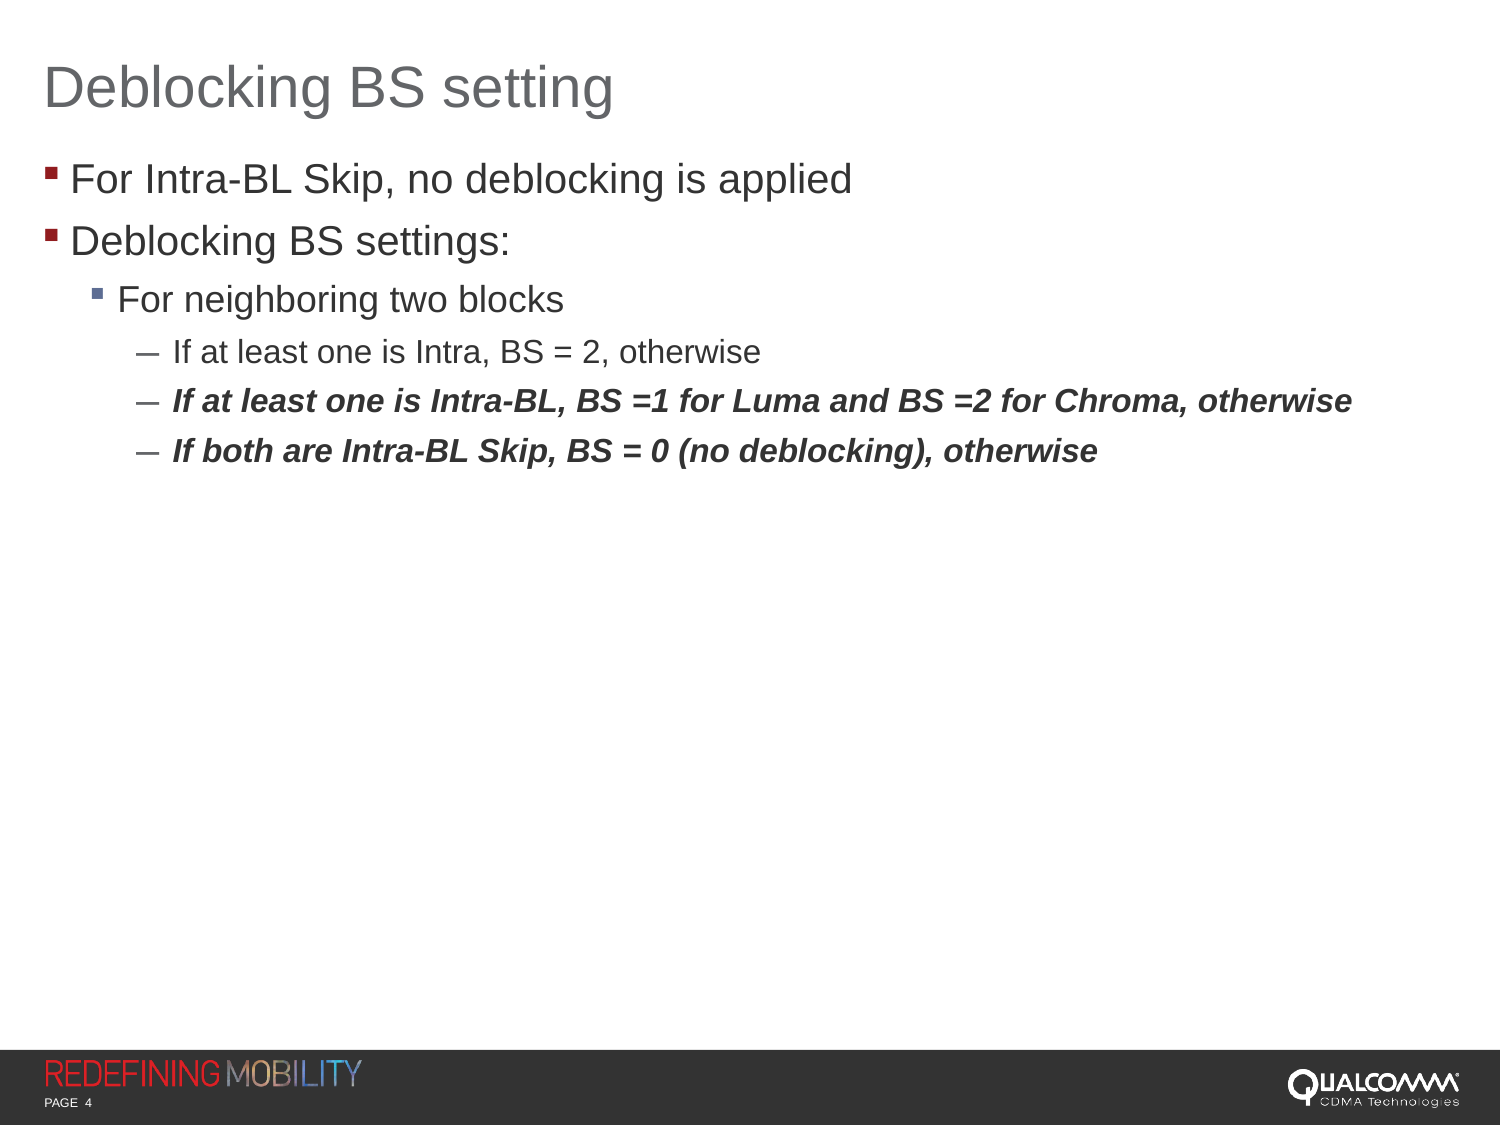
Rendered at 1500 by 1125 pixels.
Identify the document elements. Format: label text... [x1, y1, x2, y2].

title Deblocking BS setting [28, 44, 1462, 138]
list For Intra-BL Skip, no deblocking is applied Deblocking BS settings: For neighboring two blocks If at least one is Intra, BS = 2, otherwise If at least one is Intra-BL, BS =1 for Luma and BS =2 for Chroma, otherwise If both are Intra-BL Skip, BS = 0 (no deblocking), otherwise [26, 148, 1457, 1021]
picture [1278, 1058, 1478, 1114]
picture [30, 1048, 372, 1099]
